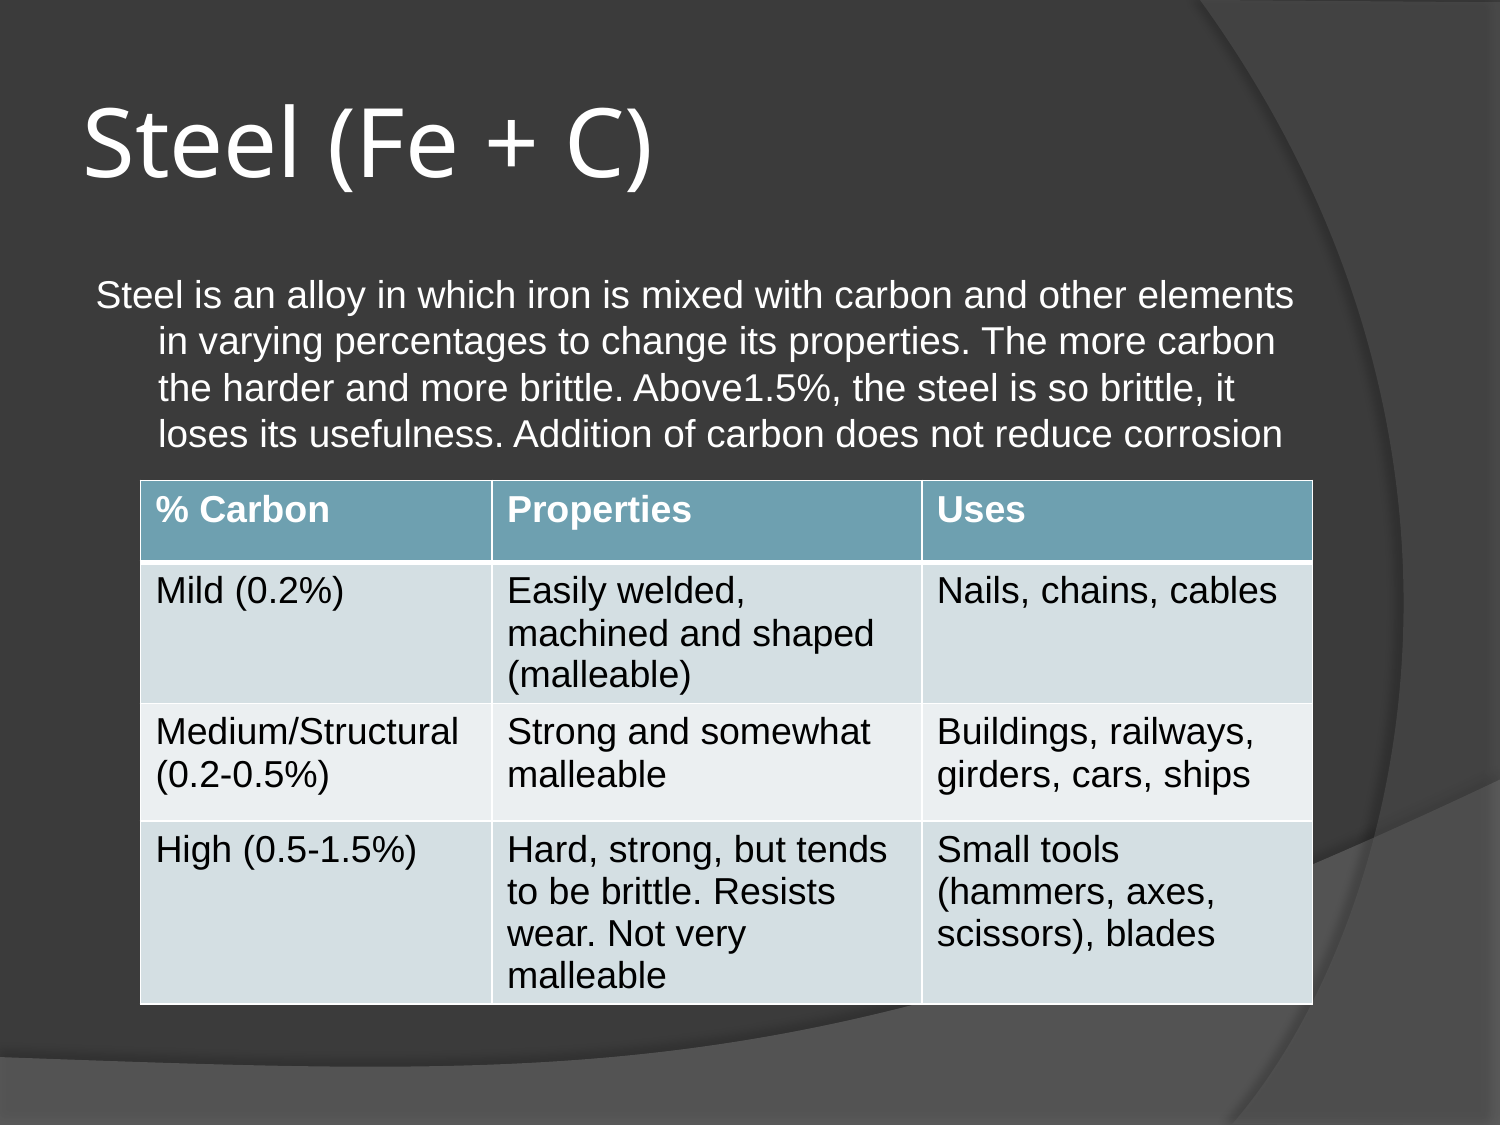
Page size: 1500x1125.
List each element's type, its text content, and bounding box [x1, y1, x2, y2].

table_cell Small tools (hammers, axes, scissors), blades [923, 822, 1312, 1003]
list Steel is an alloy in which iron is mixed with carbon and other elements in varying percentages to change its properties. The more carbon the harder and more brittle. Above1.5%, the steel is so brittle, it loses its usefulness. Addition of carbon does not reduce corrosion [75, 262, 1348, 481]
table_cell Nails, chains, cables [923, 565, 1312, 703]
table_cell Easily welded, machined and shaped (malleable) [493, 565, 921, 703]
table_cell Mild (0.2%) [141, 565, 491, 703]
table_cell Strong and somewhat malleable [493, 704, 921, 820]
table_header Properties [493, 481, 921, 560]
table_header % Carbon [141, 481, 491, 560]
table_cell Buildings, railways, girders, cars, ships [923, 704, 1312, 820]
table_header Uses [923, 481, 1312, 560]
title Steel (Fe + C) [75, 45, 1300, 233]
table_cell Hard, strong, but tends to be brittle. Resists wear. Not very malleable [493, 822, 921, 1003]
table_cell Medium/Structural (0.2-0.5%) [141, 704, 491, 820]
table_cell High (0.5-1.5%) [141, 822, 491, 1003]
